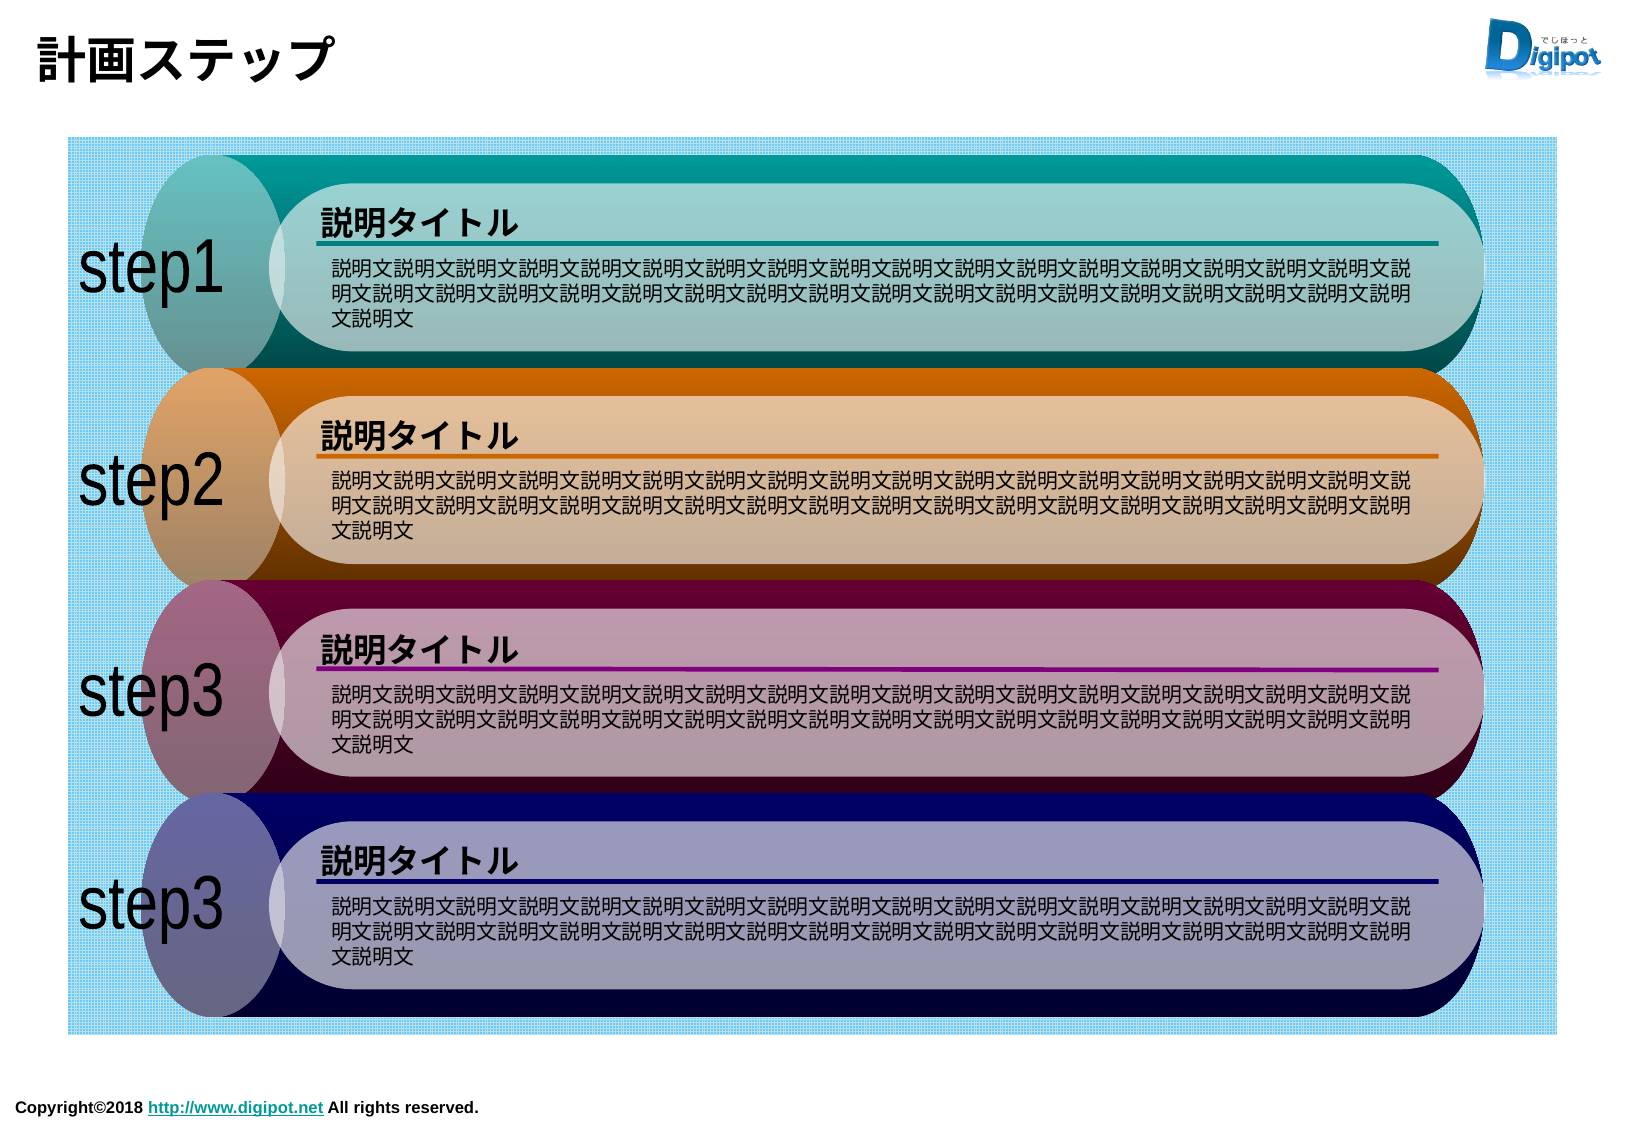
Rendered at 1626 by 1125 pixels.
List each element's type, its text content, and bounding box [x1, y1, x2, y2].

title 計画ステップ [21, 19, 881, 98]
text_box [79, 160, 1522, 1012]
picture [1485, 18, 1602, 82]
text_box [68, 137, 1557, 1035]
